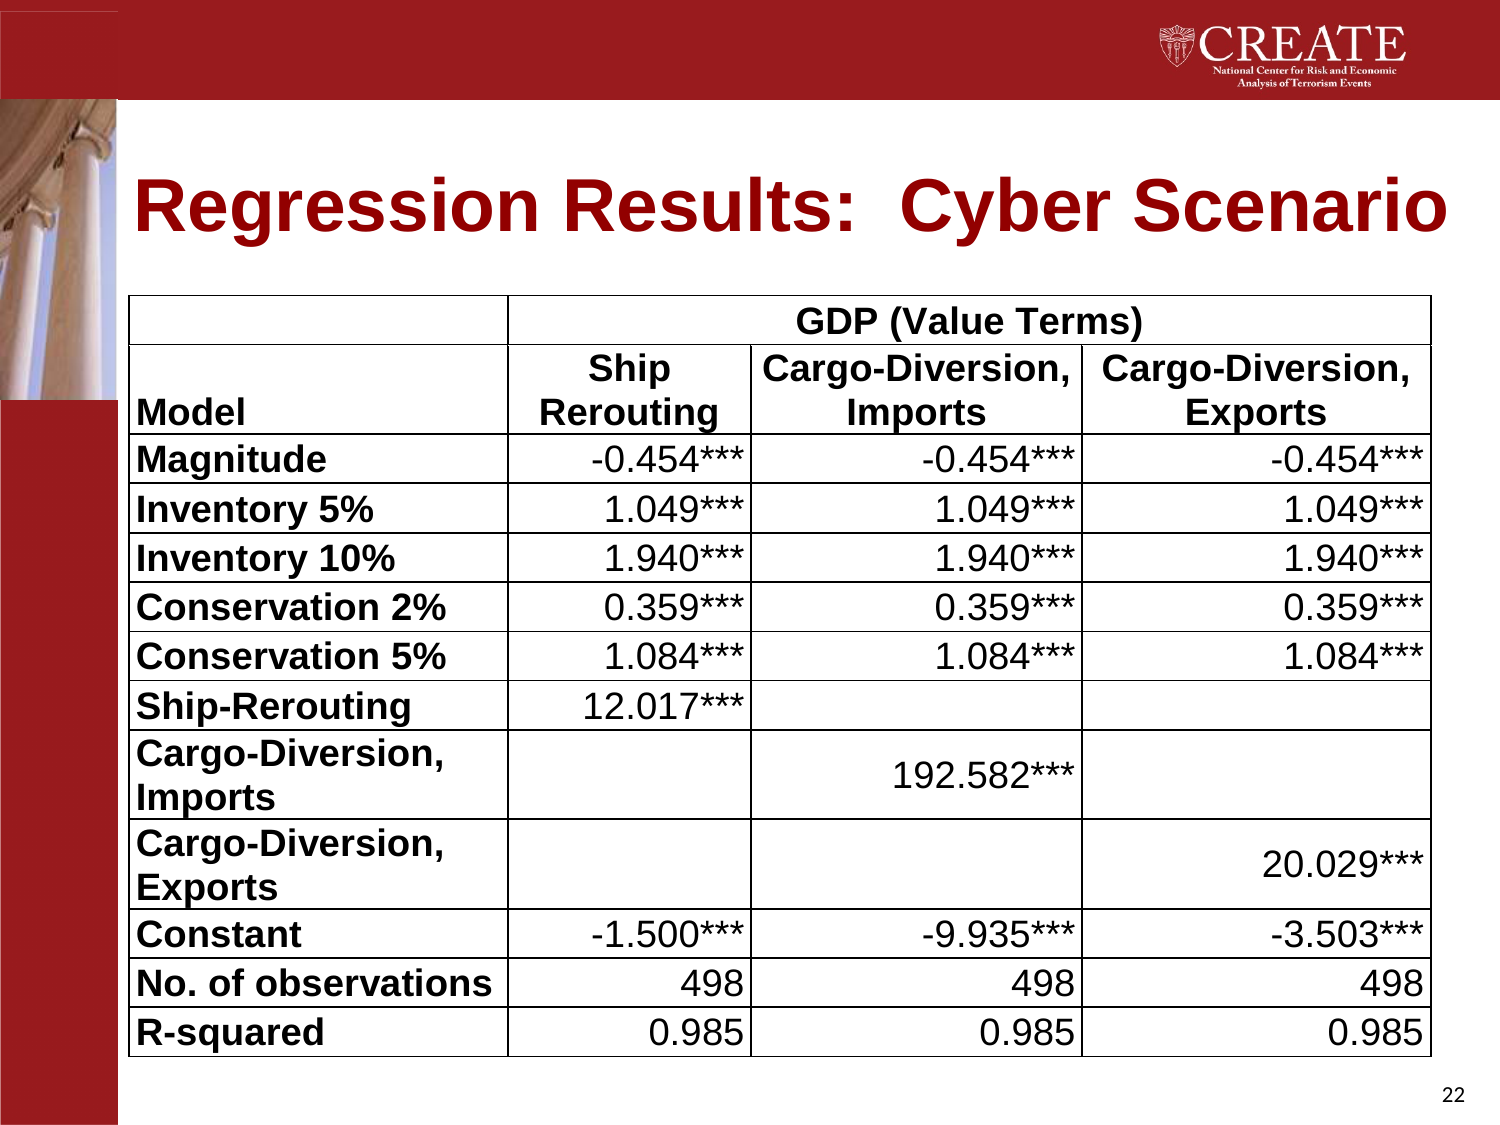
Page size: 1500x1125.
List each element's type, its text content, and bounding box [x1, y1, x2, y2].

picture [0, 0, 1500, 1124]
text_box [24, 294, 1500, 1125]
title Regression Results: Cyber Scenario [83, 108, 1500, 293]
